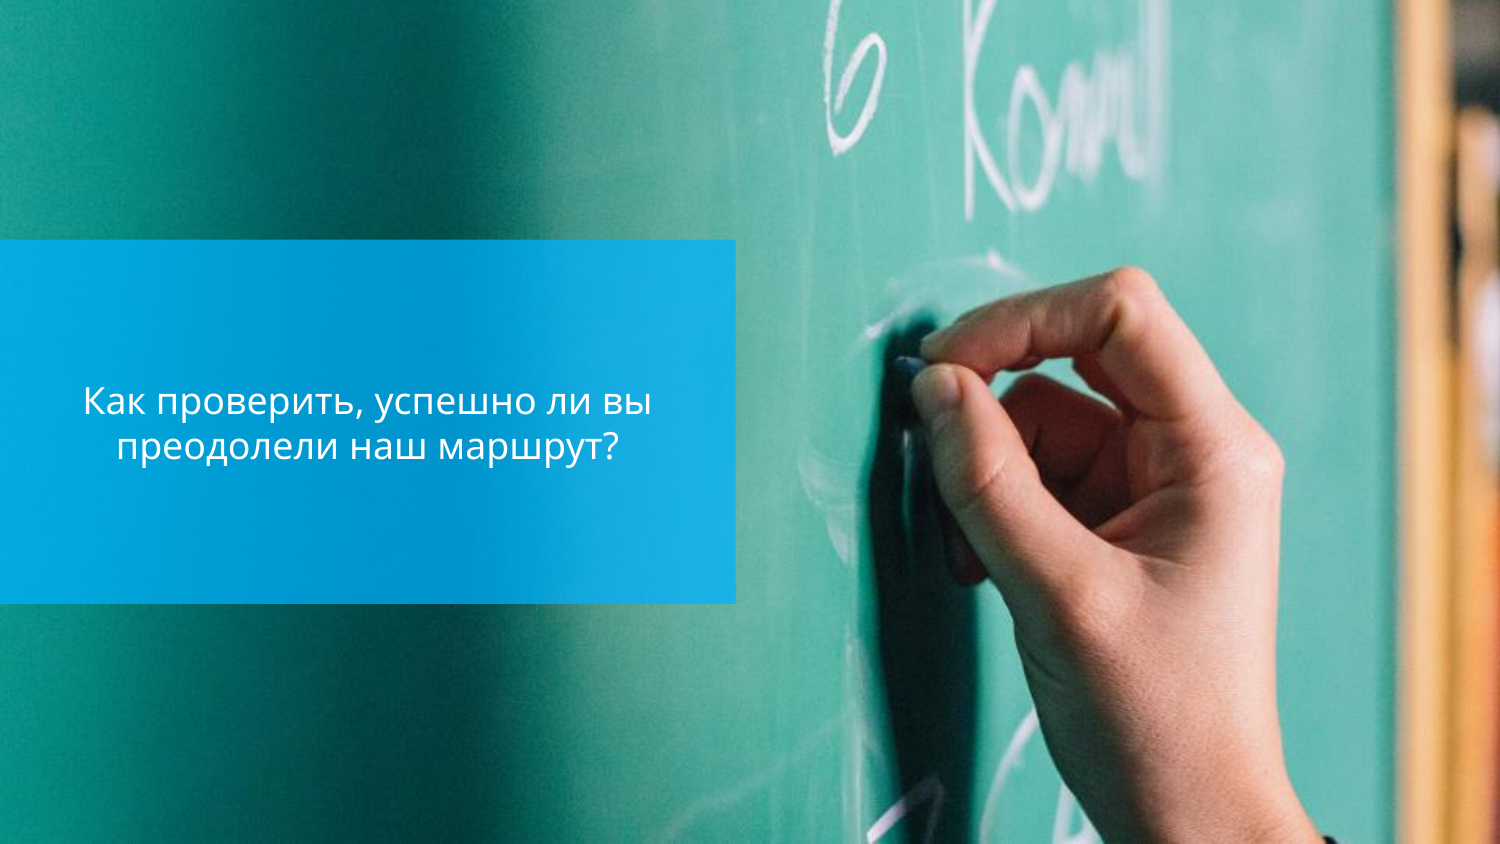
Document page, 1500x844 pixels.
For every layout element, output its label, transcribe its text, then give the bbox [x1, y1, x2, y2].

title Как проверить, успешно ли вы преодолели наш маршрут? [0, 239, 736, 604]
picture [0, 0, 1500, 844]
